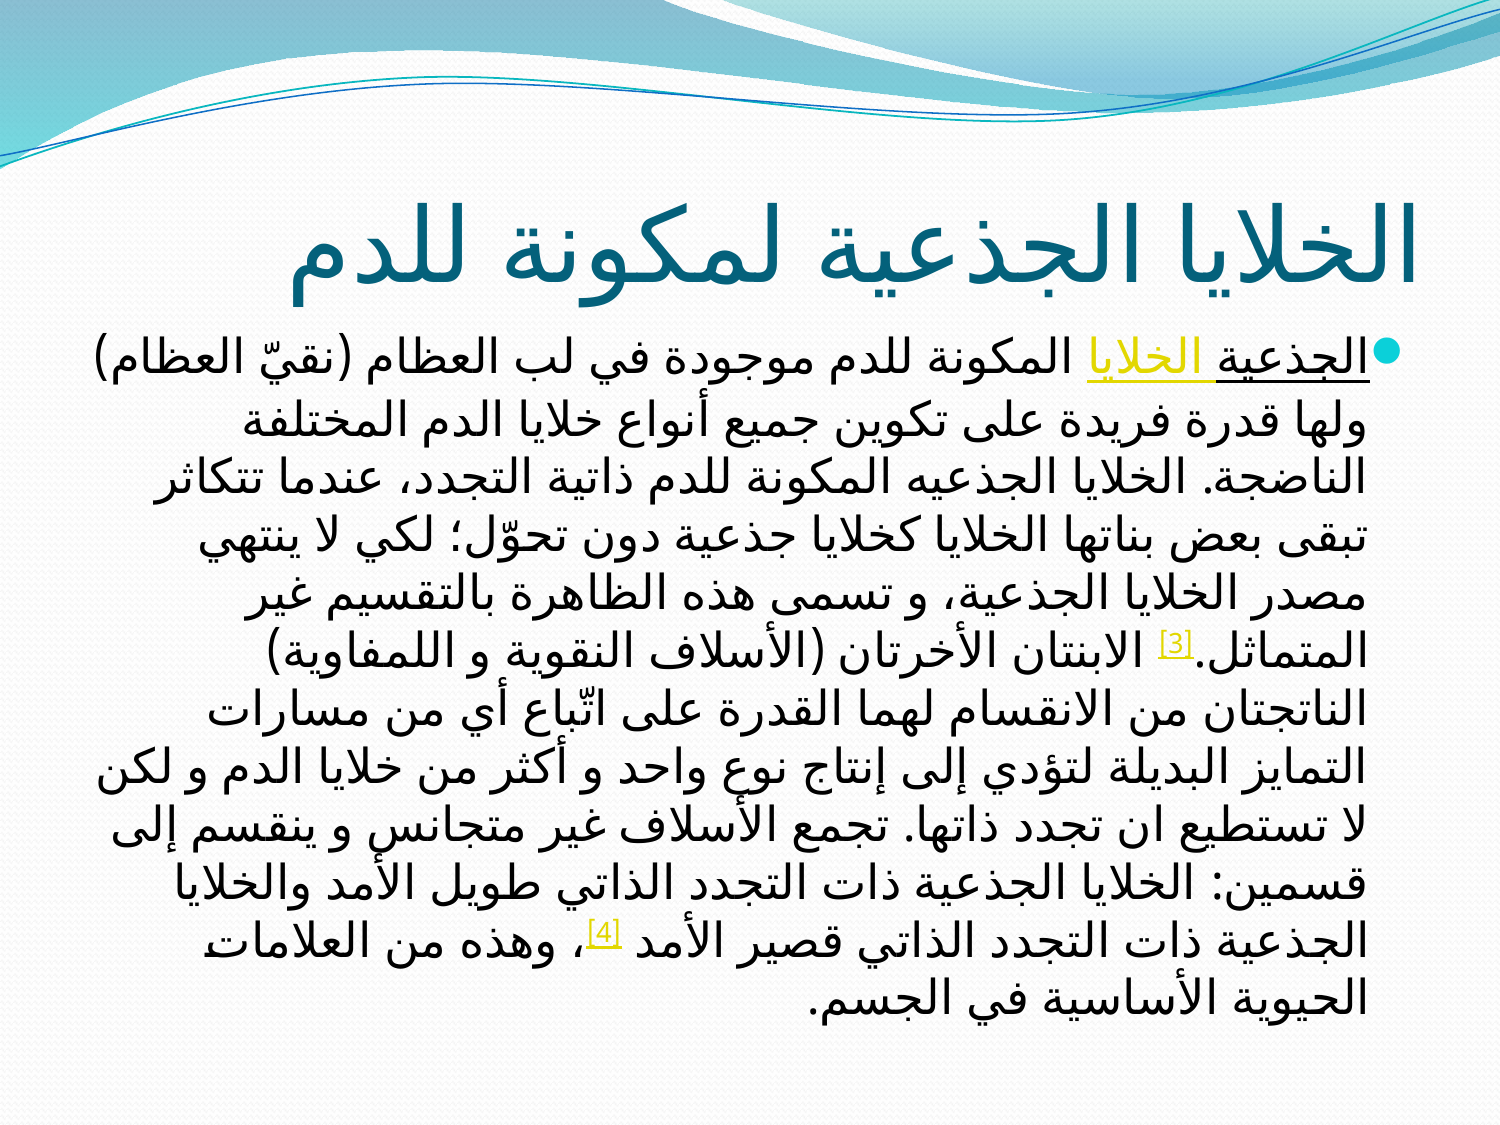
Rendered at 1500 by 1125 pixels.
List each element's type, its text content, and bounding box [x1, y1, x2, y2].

list الخلايا الجذعية المكونة للدم موجودة في لب العظام (نقيّ العظام) ولها قدرة فريدة على تكوين جميع أنواع خلايا الدم المختلفة الناضجة. الخلايا الجذعيه المكونة للدم ذاتية التجدد، عندما تتكاثر تبقى بعض بناتها الخلايا كخلايا جذعية دون تحوّل؛ لكي لا ينتهي مصدر الخلايا الجذعية، و تسمى هذه الظاهرة بالتقسيم غير المتماثل.[3] الابنتان الأخرتان (الأسلاف النقوية و اللمفاوية) الناتجتان من الانقسام لهما القدرة على اتّباع أي من مسارات التمايز البديلة لتؤدي إلى إنتاج نوع واحد و أكثر من خلايا الدم و لكن لا تستطيع ان تجدد ذاتها. تجمع الأسلاف غير متجانس و ينقسم إلى قسمين: الخلايا الجذعية ذات التجدد الذاتي طويل الأمد والخلايا الجذعية ذات التجدد الذاتي قصير الأمد [4]، وهذه من العلامات الحيوية الأساسية في الجسم. [75, 317, 1425, 1038]
title الخلايا الجذعية لمكونة للدم [75, 115, 1425, 303]
